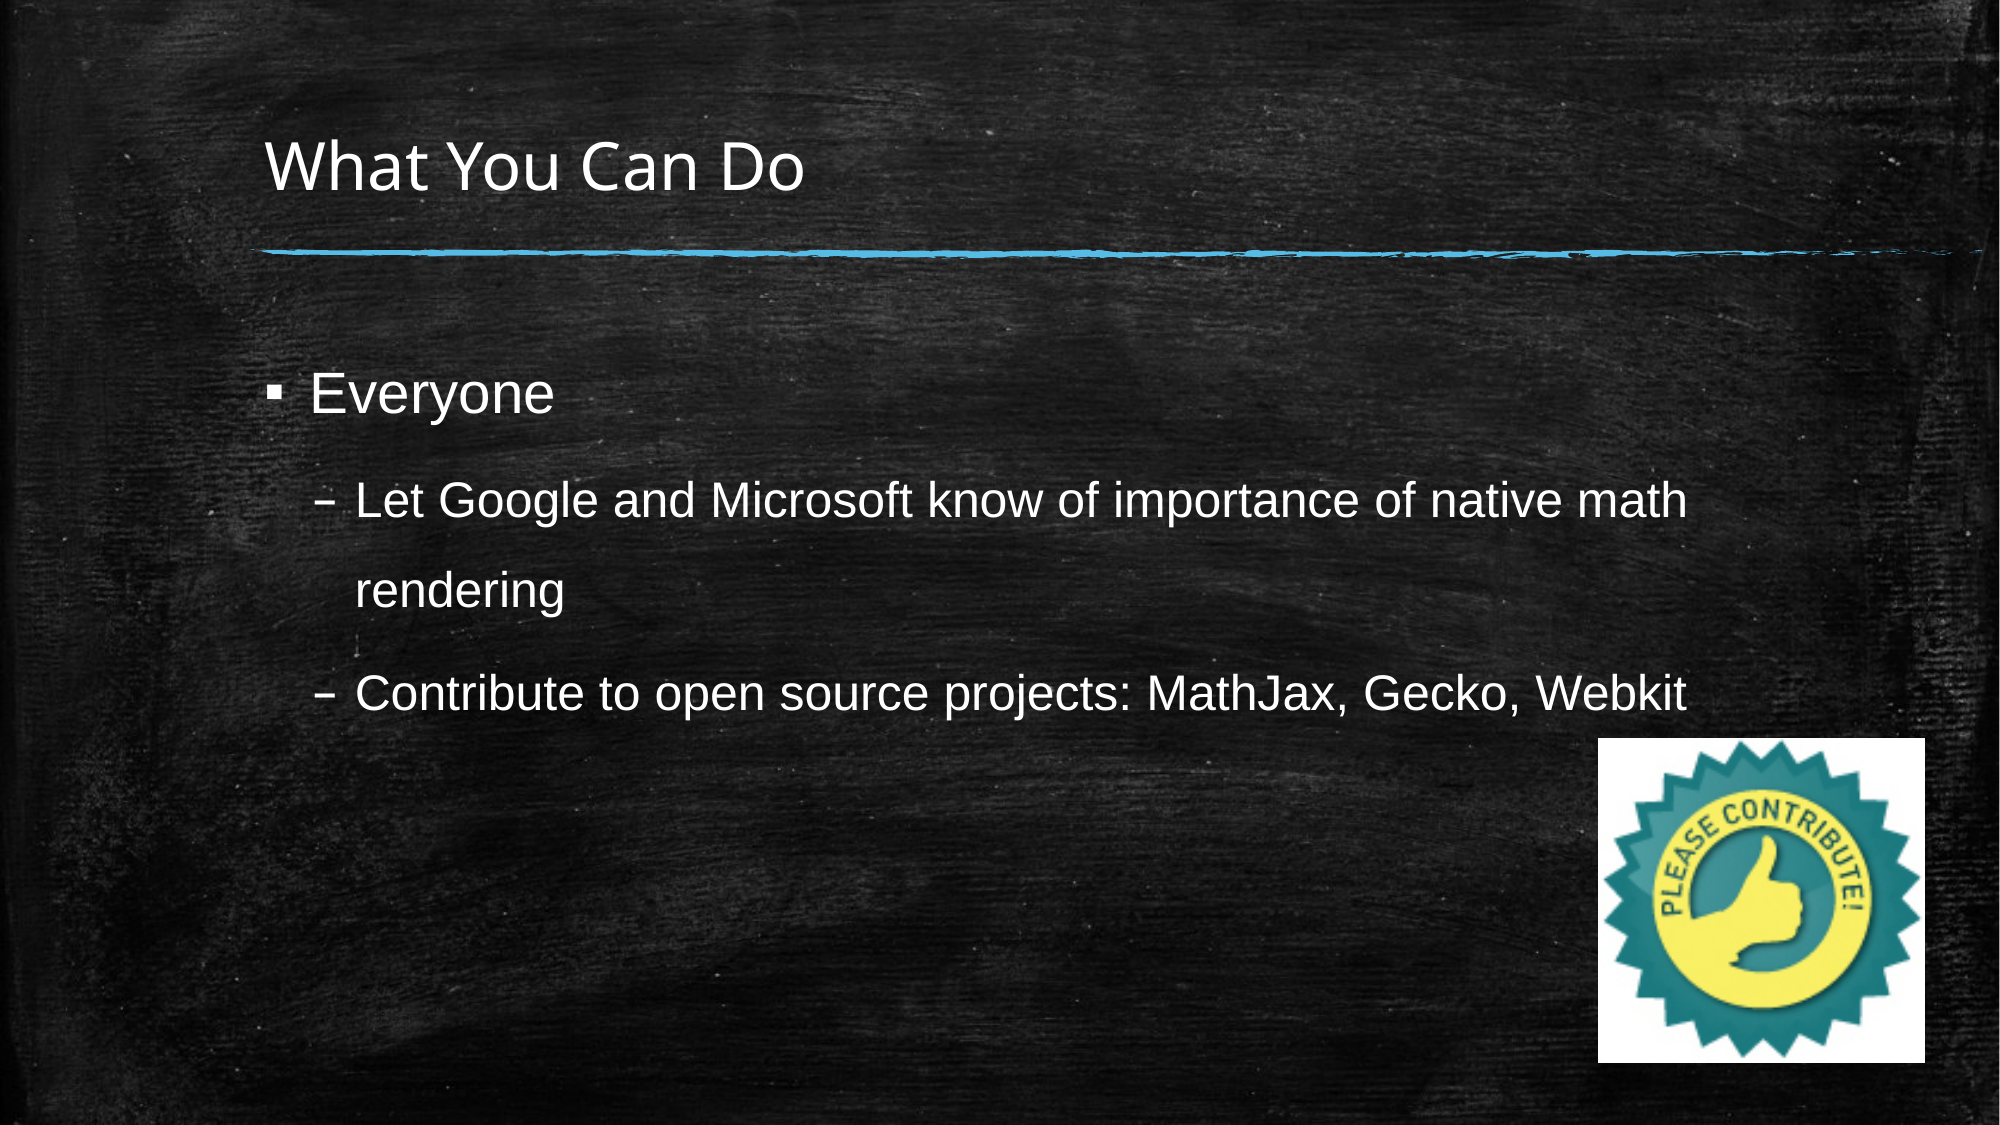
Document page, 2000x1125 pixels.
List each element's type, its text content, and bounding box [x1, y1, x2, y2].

list Everyone Let Google and Microsoft know of importance of native math rendering Contribute to open source projects: MathJax, Gecko, Webkit [249, 312, 1750, 1013]
title What You Can Do [249, 45, 1750, 213]
picture [1598, 738, 1925, 1063]
